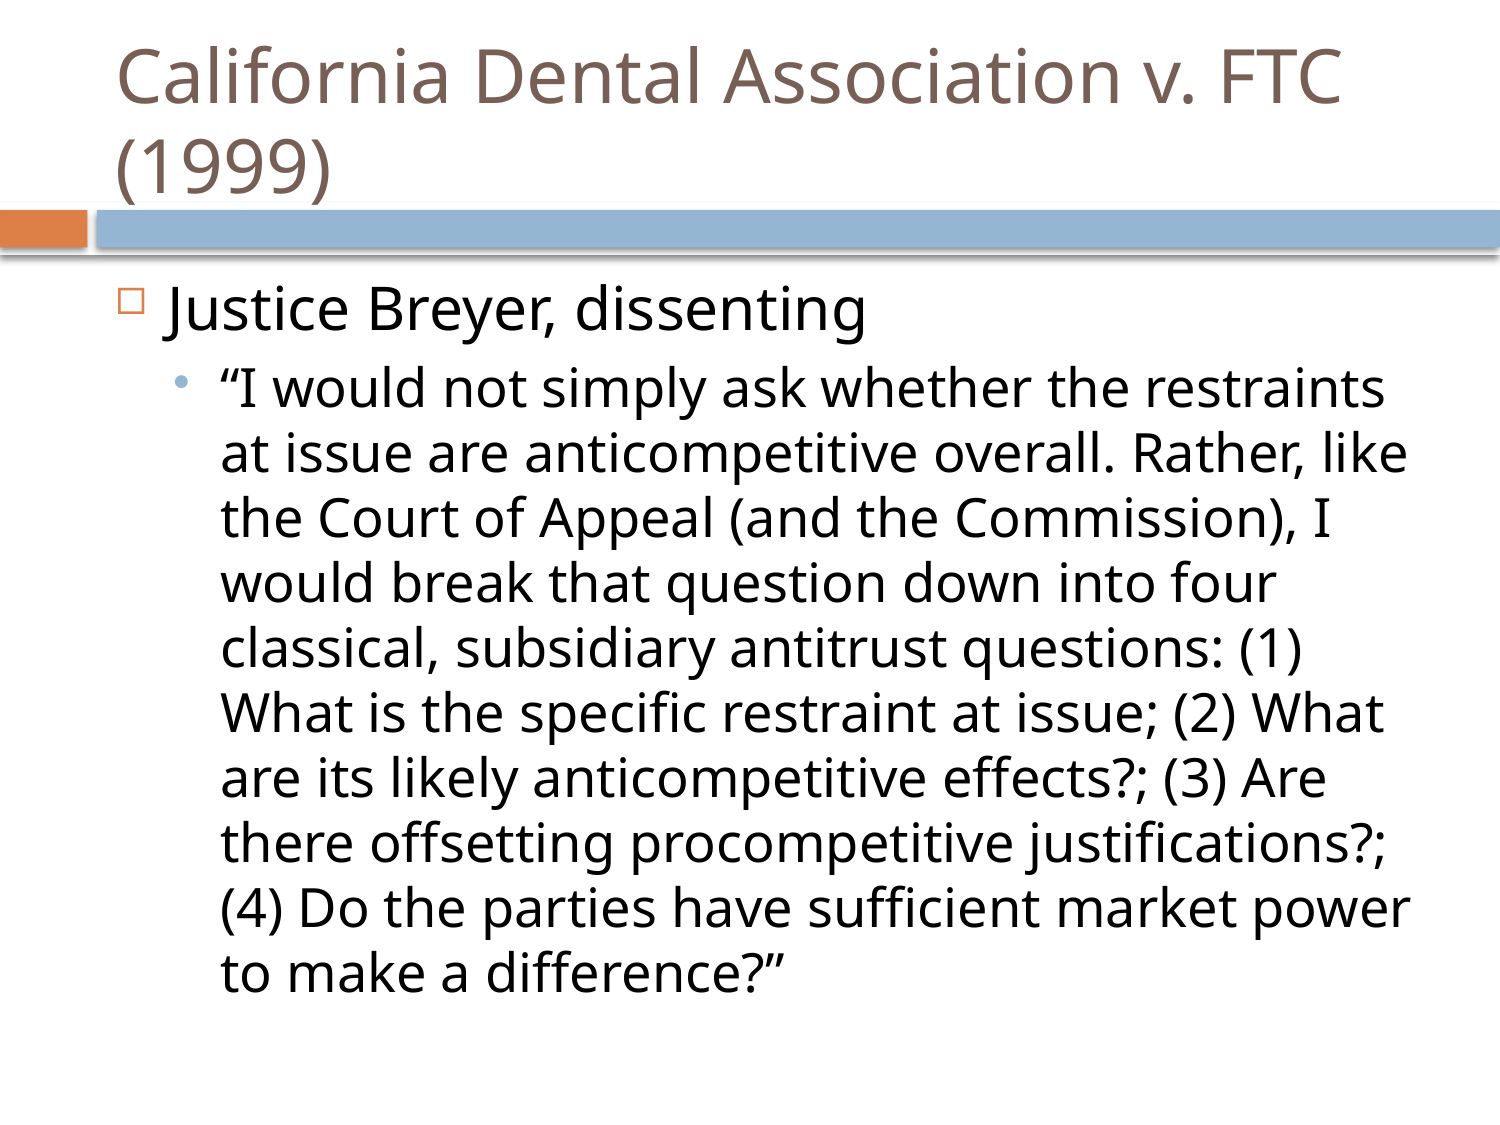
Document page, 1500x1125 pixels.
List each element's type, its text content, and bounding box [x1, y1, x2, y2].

list Justice Breyer, dissenting “I would not simply ask whether the restraints at issue are anticompetitive overall. Rather, like the Court of Appeal (and the Commission), I would break that question down into four classical, subsidiary antitrust questions: (1) What is the specific restraint at issue; (2) What are its likely anticompetitive effects?; (3) Are there offsetting procompetitive justifications?; (4) Do the parties have sufficient market power to make a difference?” [100, 262, 1438, 1000]
title California Dental Association v. FTC (1999) [100, 37, 1438, 200]
